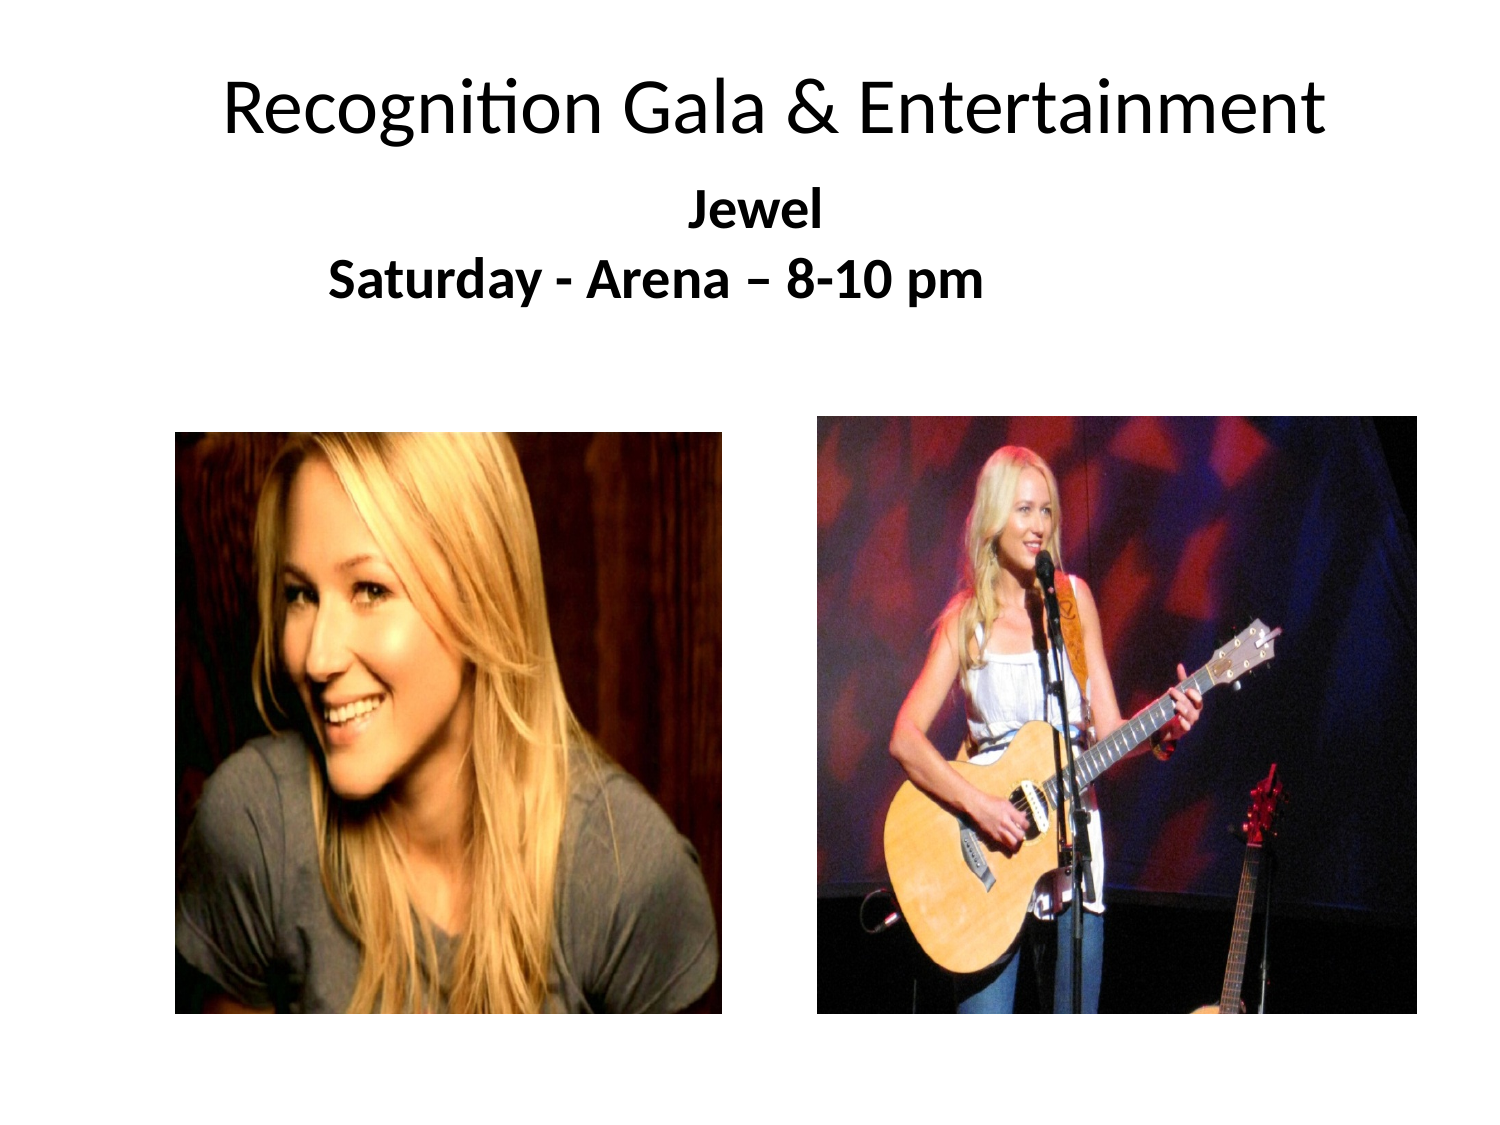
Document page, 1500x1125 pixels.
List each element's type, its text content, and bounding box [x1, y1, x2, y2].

title Recognition Gala & Entertainment [137, 45, 1413, 158]
picture [817, 415, 1417, 1015]
picture [175, 432, 722, 1015]
list Jewel Saturday - Arena – 8-10 pm [37, 162, 1475, 925]
